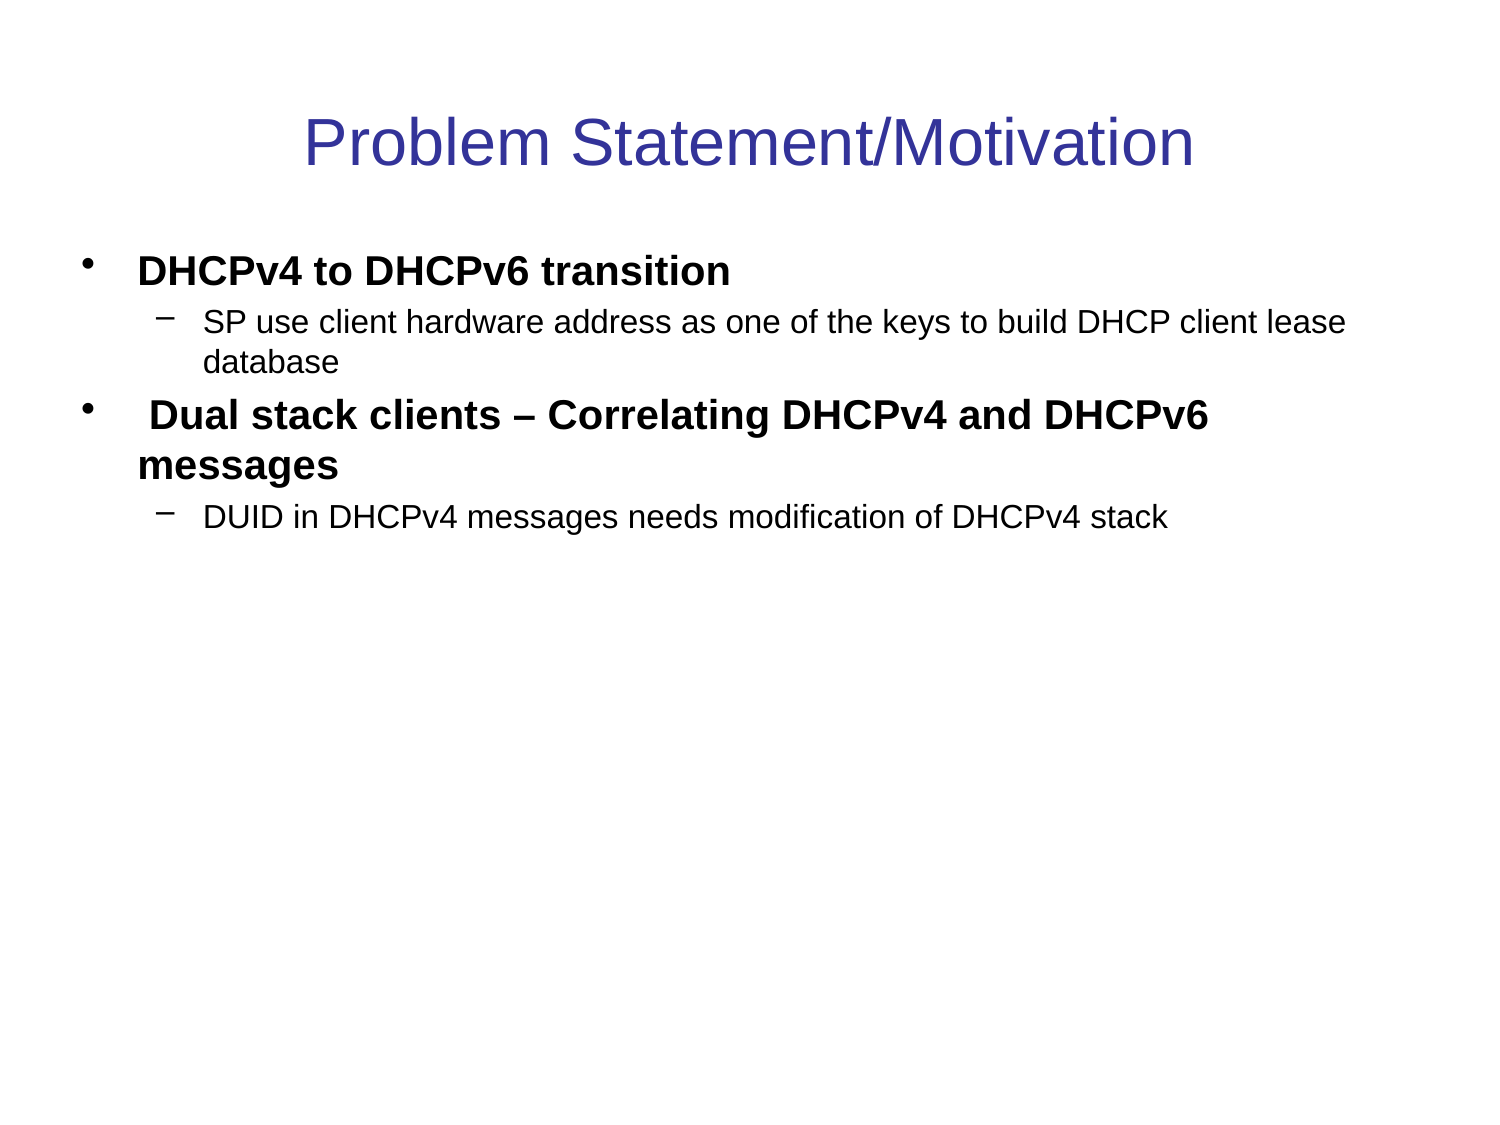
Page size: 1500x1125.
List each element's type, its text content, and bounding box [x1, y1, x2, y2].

list DHCPv4 to DHCPv6 transition SP use client hardware address as one of the keys to build DHCP client lease database Dual stack clients – Correlating DHCPv4 and DHCPv6 messages DUID in DHCPv4 messages needs modification of DHCPv4 stack [65, 235, 1417, 637]
title Problem Statement/Motivation [74, 44, 1426, 233]
